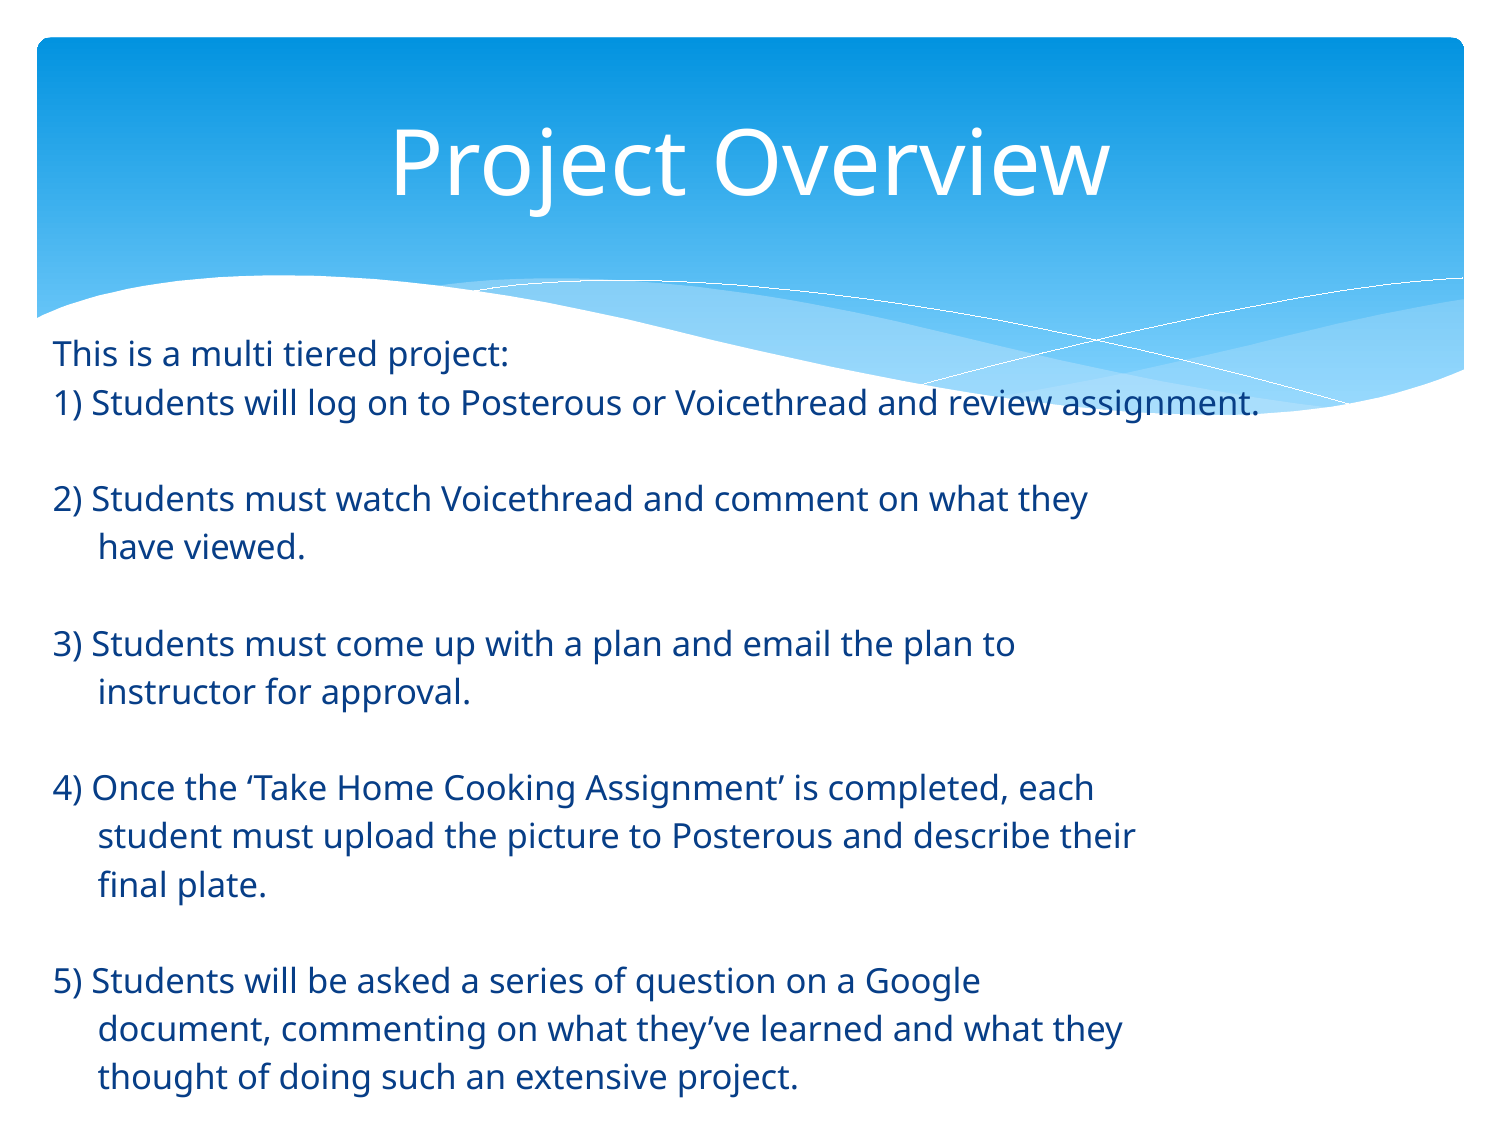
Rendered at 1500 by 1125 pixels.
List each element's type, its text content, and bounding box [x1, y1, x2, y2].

title Project Overview [75, 55, 1425, 261]
list This is a multi tiered project: 1) Students will log on to Posterous or Voicethread and review assignment. 2) Students must watch Voicethread and comment on what they have viewed. 3) Students must come up with a plan and email the plan to instructor for approval. 4) Once the ‘Take Home Cooking Assignment’ is completed, each student must upload the picture to Posterous and describe their final plate. 5) Students will be asked a series of question on a Google document, commenting on what they’ve learned and what they thought of doing such an extensive project. [37, 324, 1450, 1113]
